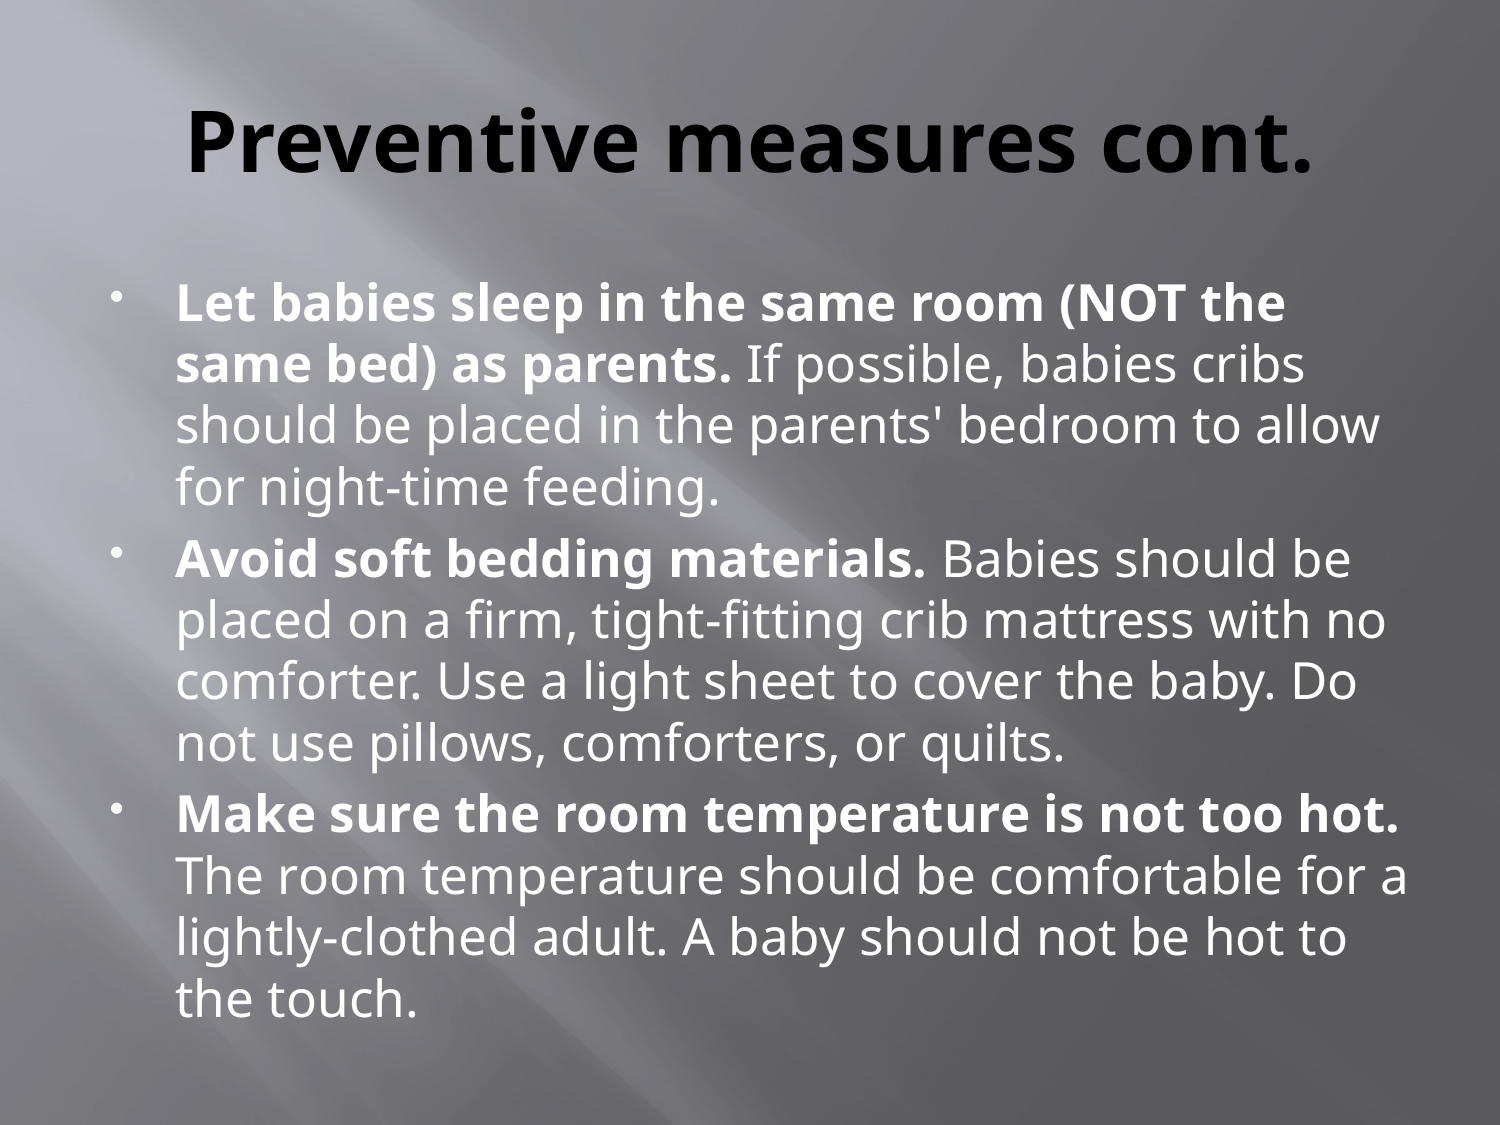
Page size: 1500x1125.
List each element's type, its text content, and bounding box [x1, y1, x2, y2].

list Let babies sleep in the same room (NOT the same bed) as parents. If possible, babies cribs should be placed in the parents' bedroom to allow for night-time feeding. Avoid soft bedding materials. Babies should be placed on a firm, tight-fitting crib mattress with no comforter. Use a light sheet to cover the baby. Do not use pillows, comforters, or quilts. Make sure the room temperature is not too hot. The room temperature should be comfortable for a lightly-clothed adult. A baby should not be hot to the touch. [75, 262, 1425, 1035]
title Preventive measures cont. [75, 45, 1425, 233]
